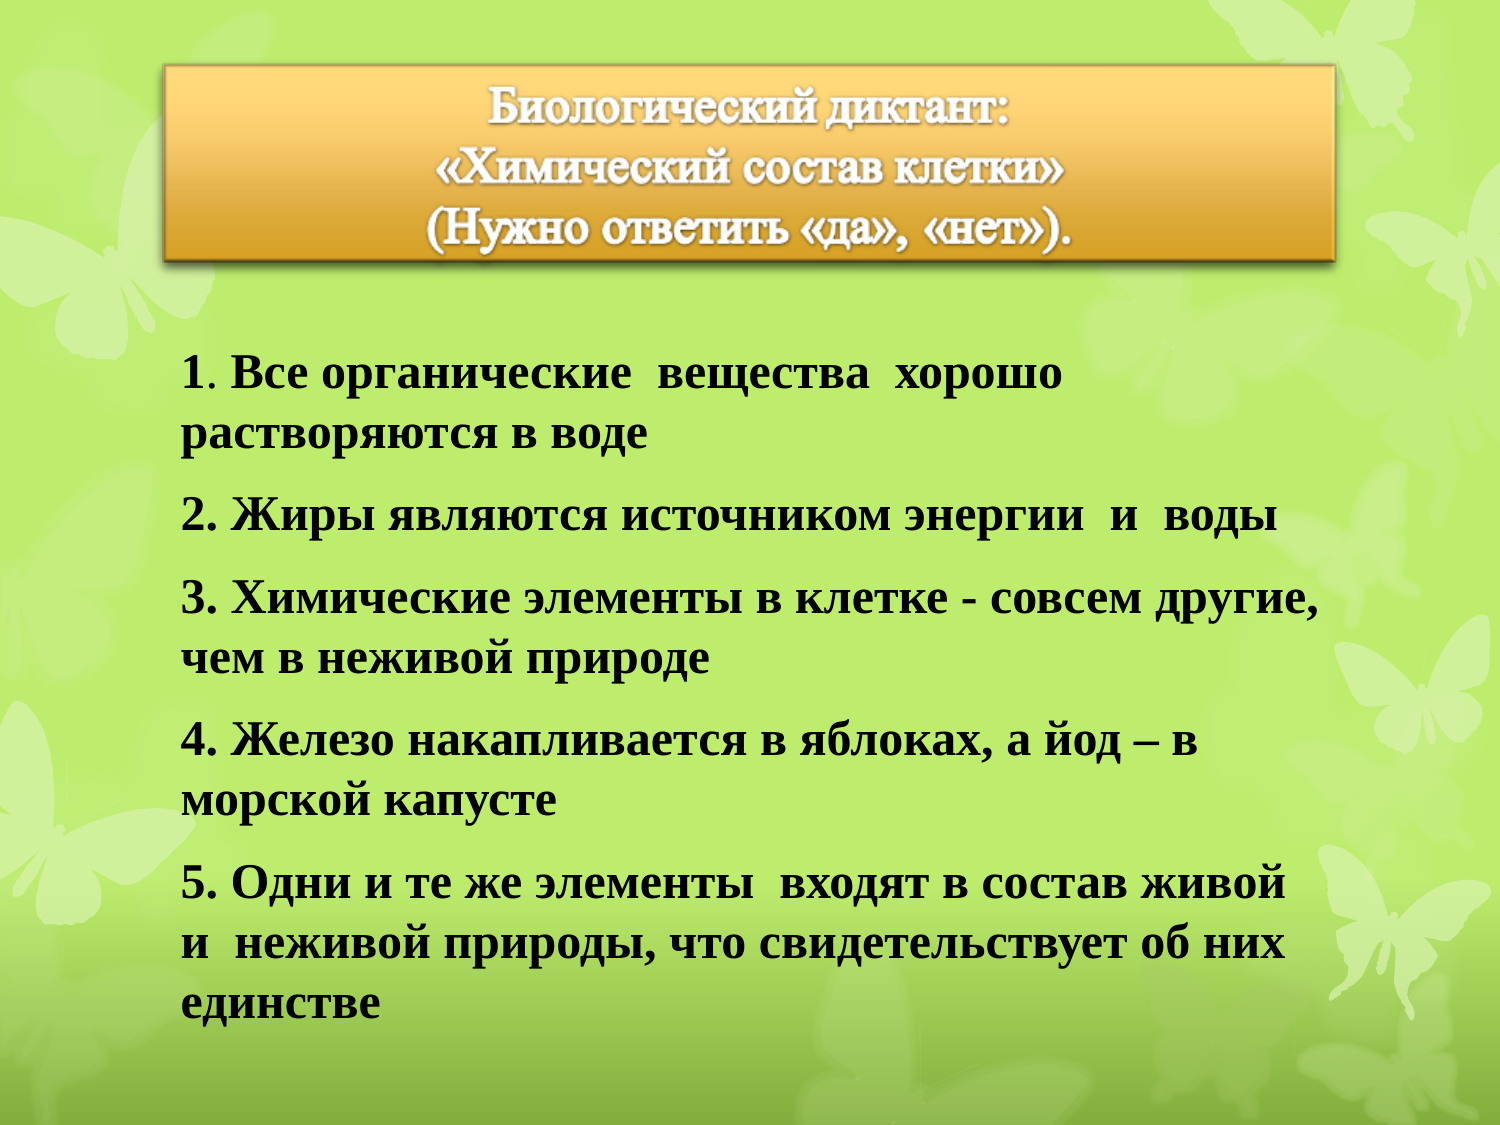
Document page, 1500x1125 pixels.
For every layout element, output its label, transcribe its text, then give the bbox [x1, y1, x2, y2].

list 1. Все органические вещества хорошо растворяются в воде 2. Жиры являются источником энергии и воды 3. Химические элементы в клетке - совсем другие, чем в неживой природе 4. Железо накапливается в яблоках, а йод – в морской капусте 5. Одни и те же элементы входят в состав живой и неживой природы, что свидетельствует об них единстве [165, 296, 1389, 1071]
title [147, 43, 1352, 286]
